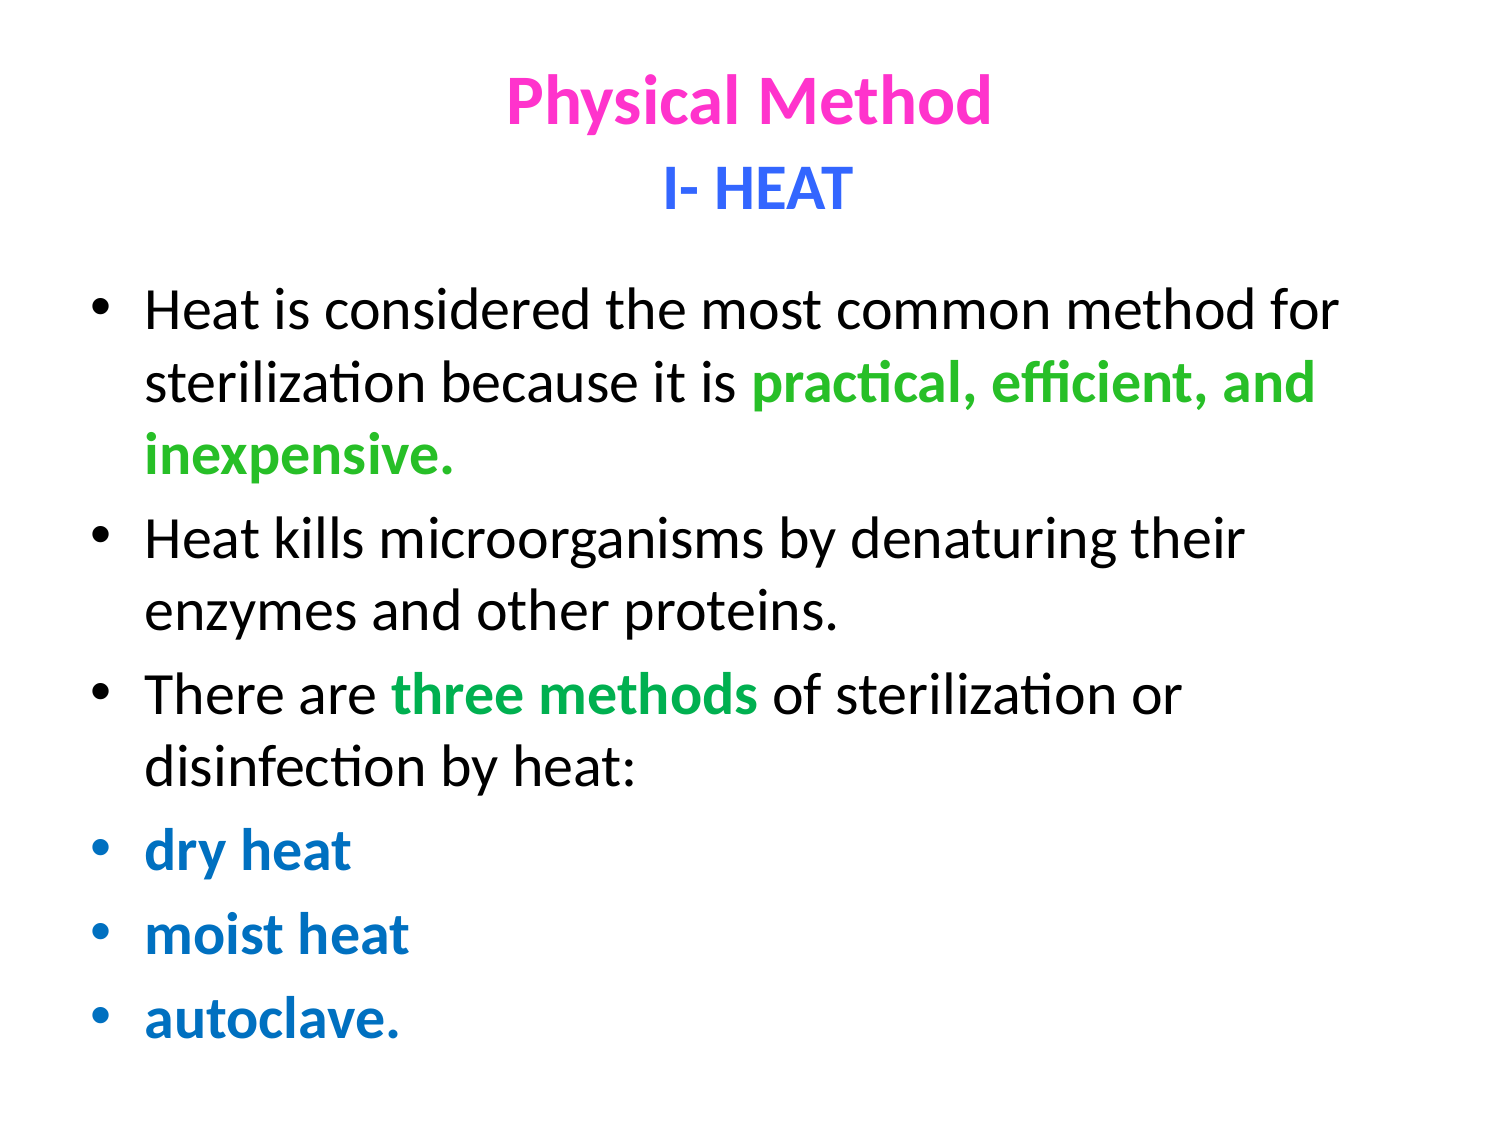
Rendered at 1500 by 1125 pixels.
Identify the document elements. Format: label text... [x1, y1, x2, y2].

list Heat is considered the most common method for sterilization because it is practical, efficient, and inexpensive. Heat kills microorganisms by denaturing their enzymes and other proteins. There are three methods of sterilization or disinfection by heat: dry heat moist heat autoclave. [75, 262, 1425, 1059]
title Physical Method I- HEAT [75, 45, 1425, 233]
